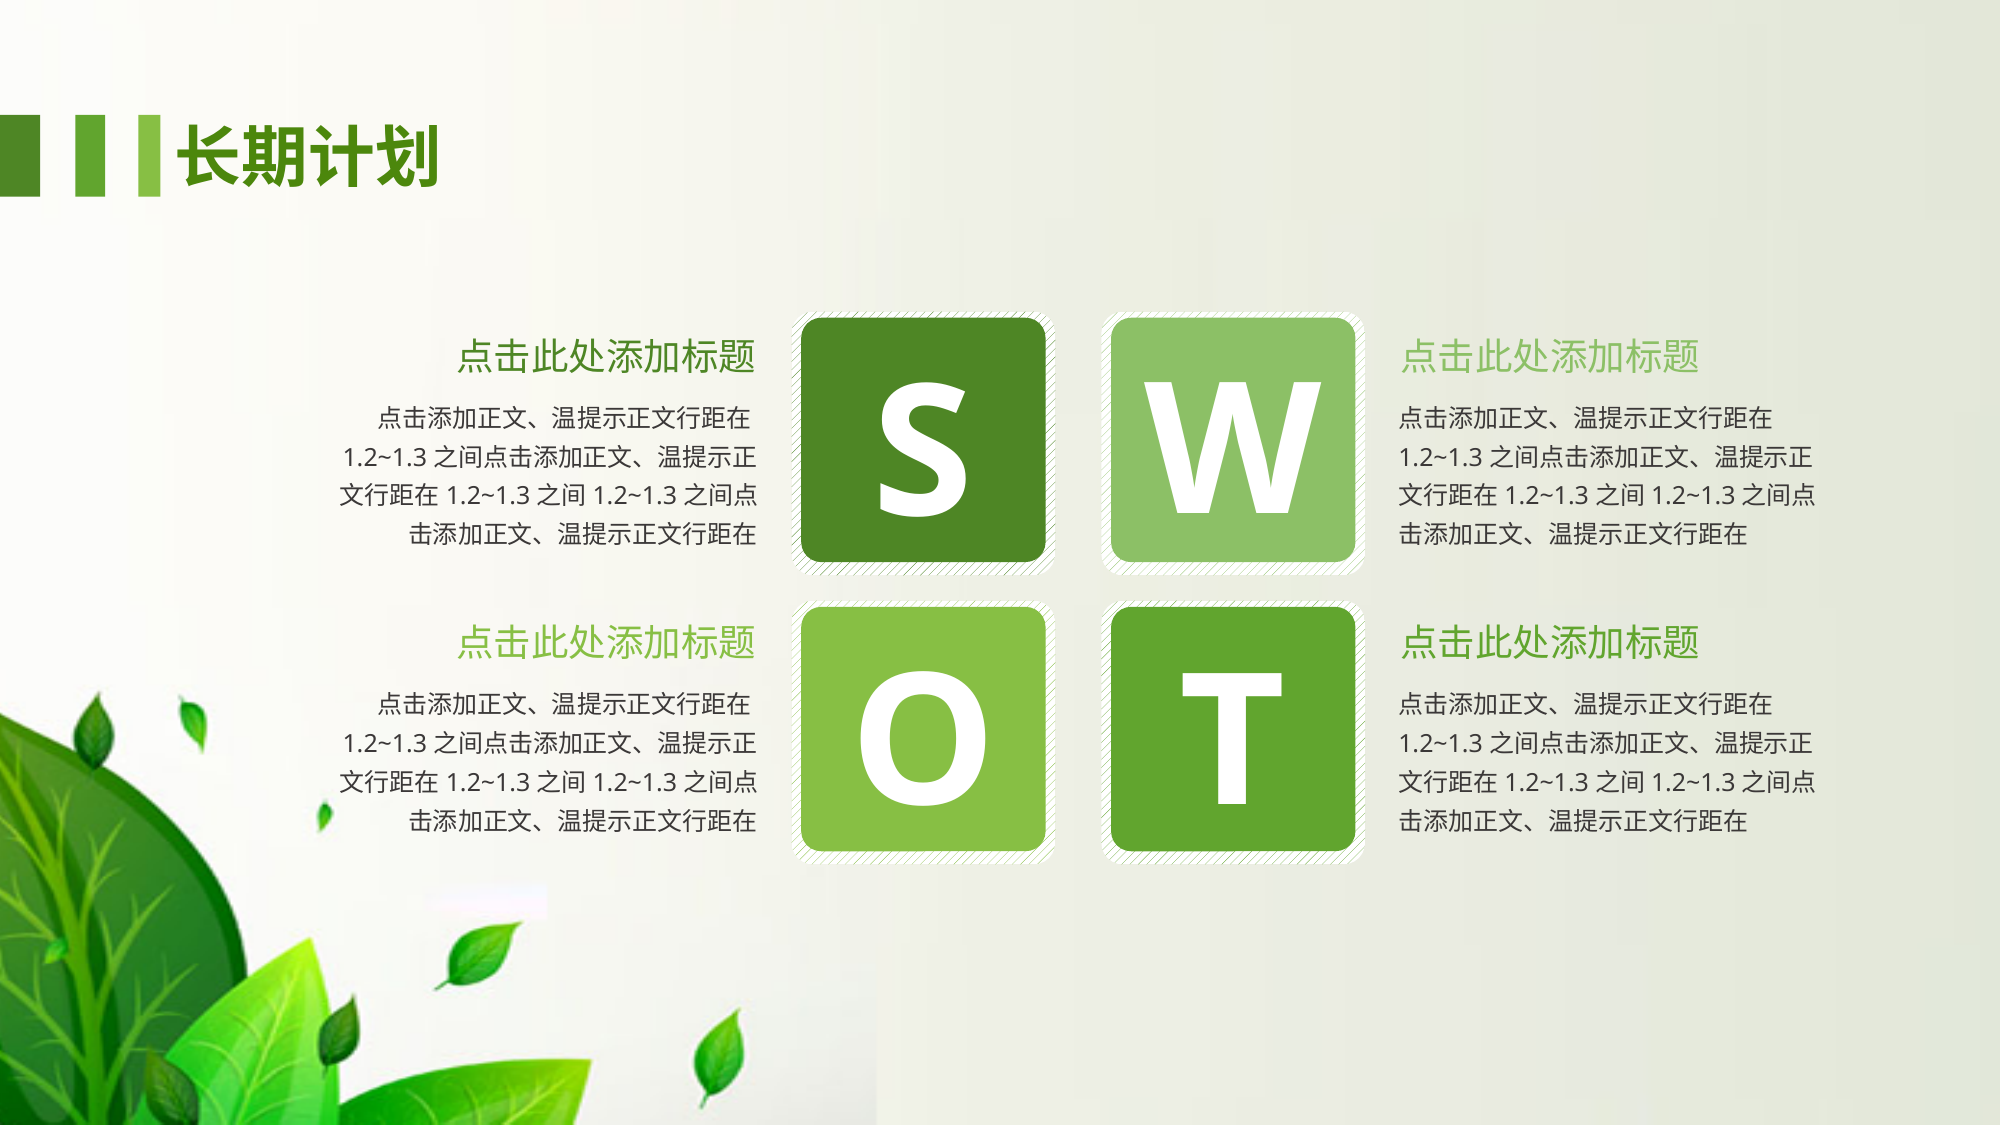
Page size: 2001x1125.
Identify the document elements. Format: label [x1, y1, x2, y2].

text_box [1383, 325, 1837, 559]
picture [0, 0, 2000, 1125]
text_box [791, 600, 1056, 865]
text_box [1101, 311, 1366, 576]
text_box [319, 325, 773, 559]
text_box [791, 311, 1056, 576]
text_box [1101, 600, 1366, 865]
text_box [319, 611, 773, 845]
text_box [1383, 611, 1837, 845]
